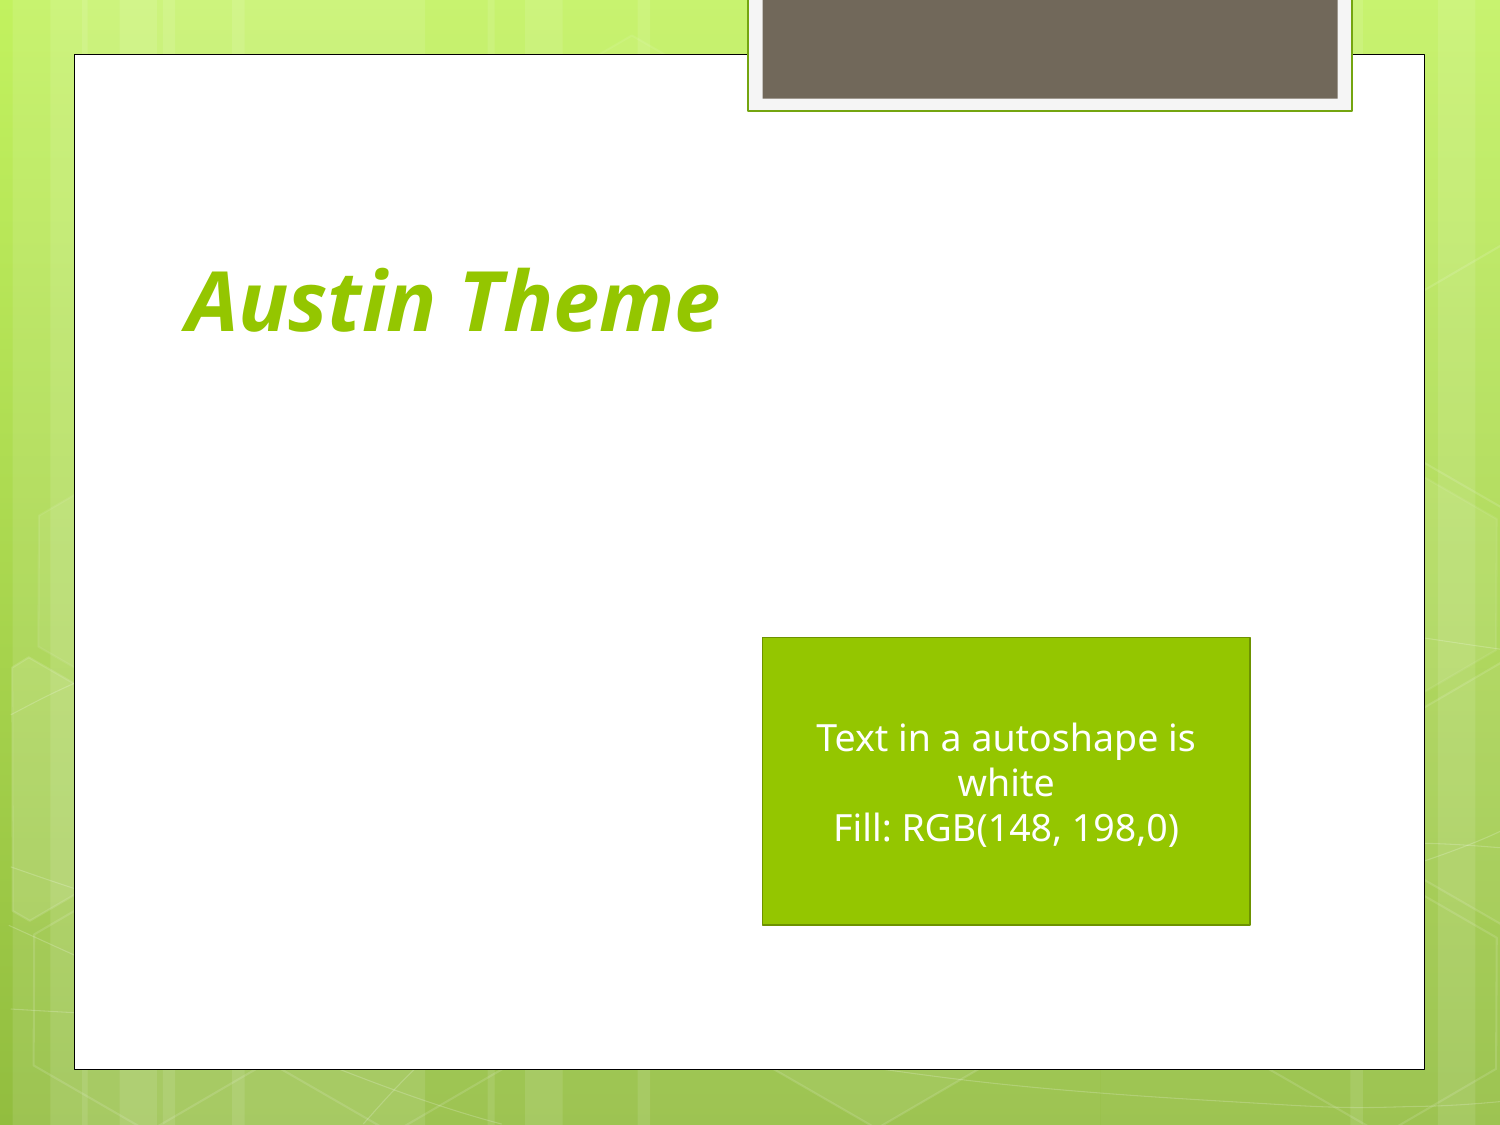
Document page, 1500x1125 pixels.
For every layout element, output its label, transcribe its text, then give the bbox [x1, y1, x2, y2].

text_box Text in a autoshape is white Fill: RGB(148, 198,0) [762, 637, 1251, 926]
title Austin Theme [171, 168, 1324, 357]
